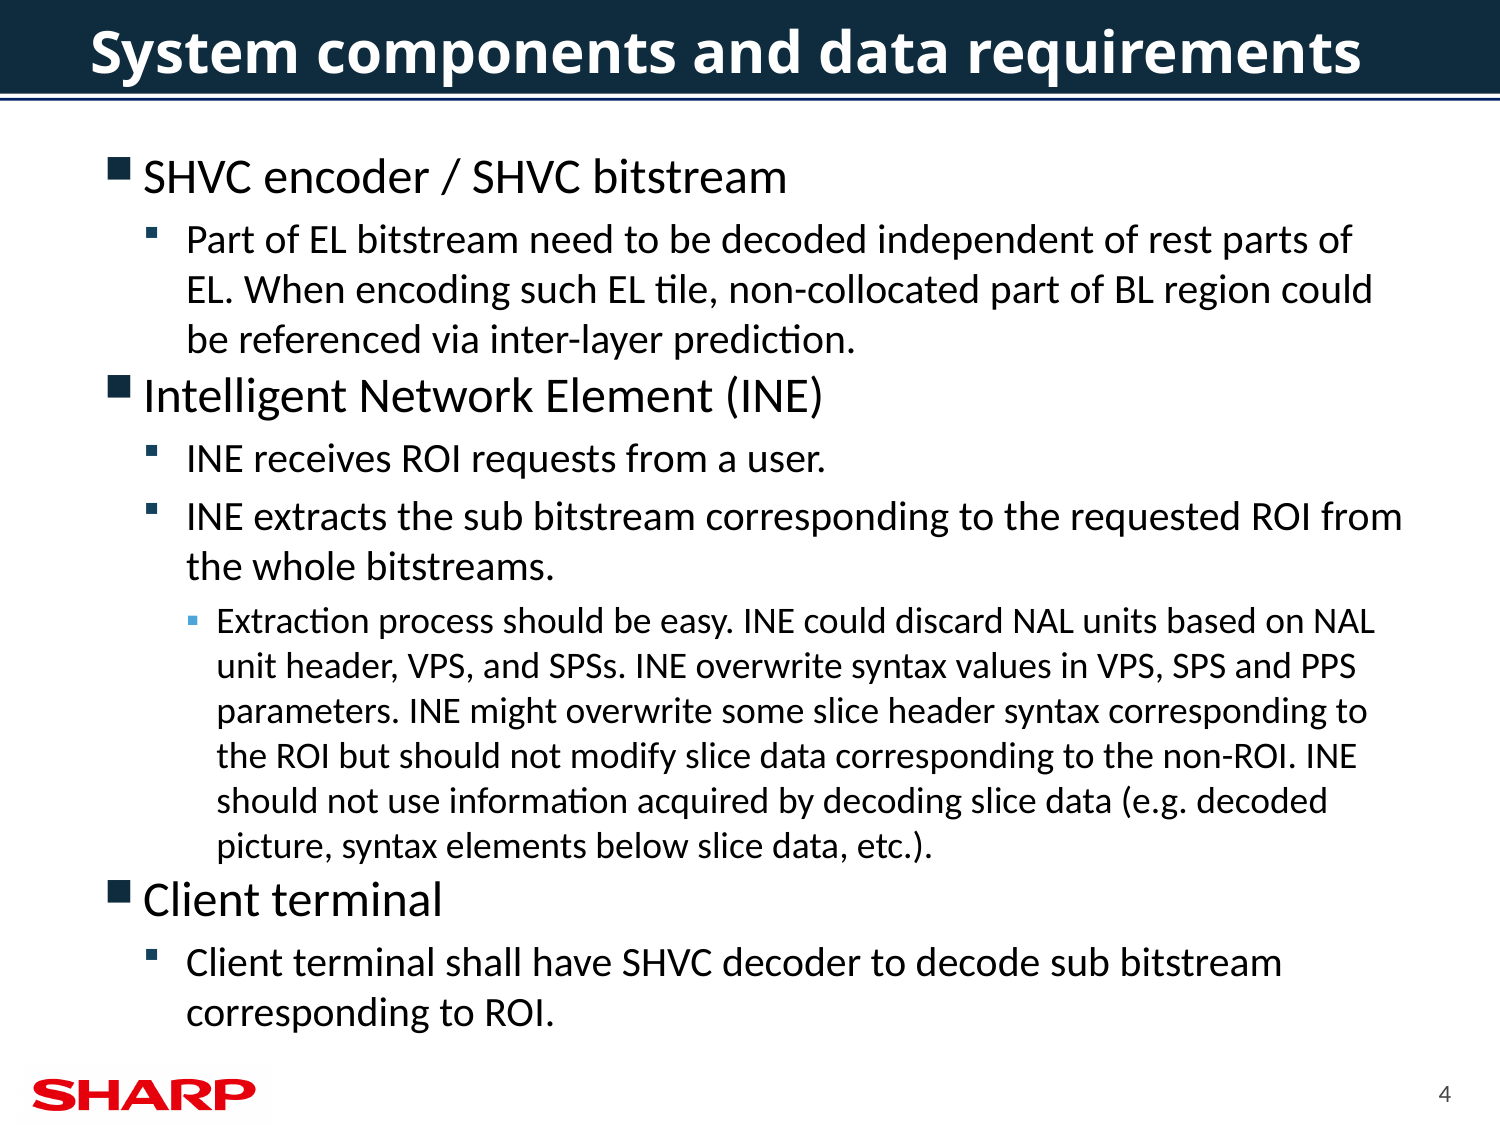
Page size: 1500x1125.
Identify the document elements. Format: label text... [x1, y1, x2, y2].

title System components and data requirements [74, 15, 1426, 85]
slide_number 4 [1345, 1062, 1467, 1108]
picture [17, 1064, 271, 1125]
list SHVC encoder / SHVC bitstream Part of EL bitstream need to be decoded independent of rest parts of EL. When encoding such EL tile, non-collocated part of BL region could be referenced via inter-layer prediction. Intelligent Network Element (INE) INE receives ROI requests from a user. INE extracts the sub bitstream corresponding to the requested ROI from the whole bitstreams. Extraction process should be easy. INE could discard NAL units based on NAL unit header, VPS, and SPSs. INE overwrite syntax values in VPS, SPS and PPS parameters. INE might overwrite some slice header syntax corresponding to the ROI but should not modify slice data corresponding to the non-ROI. INE should not use information acquired by decoding slice data (e.g. decoded picture, syntax elements below slice data, etc.). Client terminal Client terminal shall have SHVC decoder to decode sub bitstream corresponding to ROI. [74, 128, 1426, 1051]
